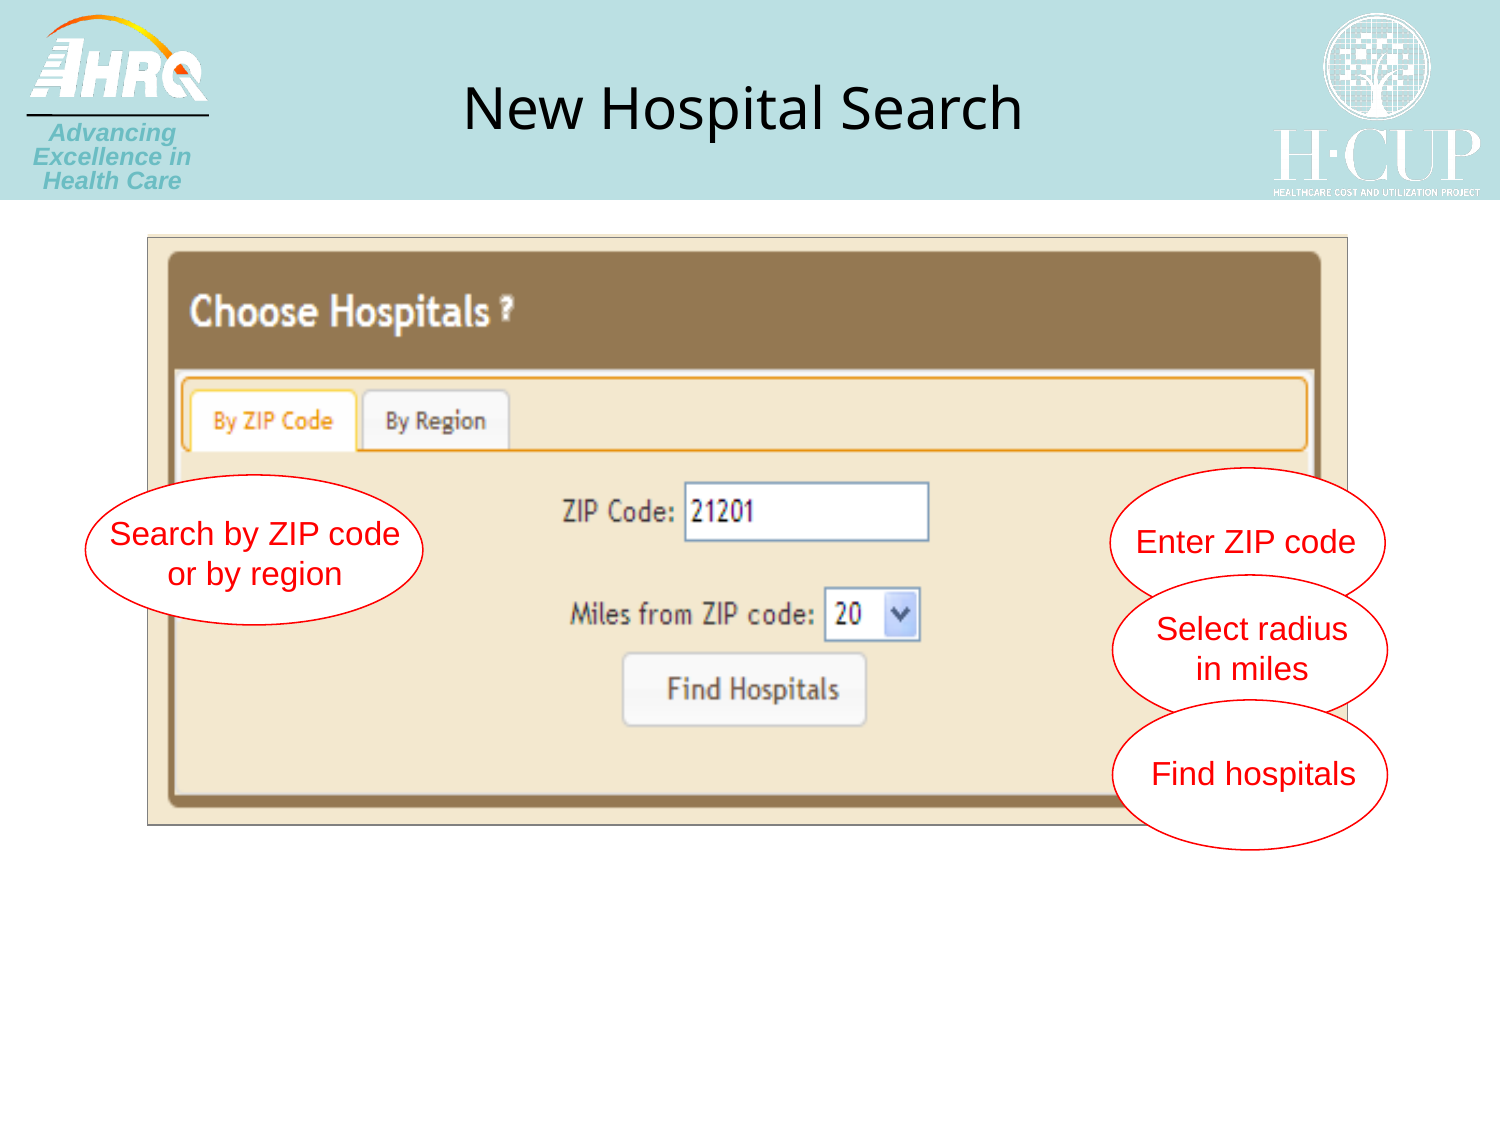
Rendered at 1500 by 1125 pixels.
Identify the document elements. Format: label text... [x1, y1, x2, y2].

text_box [84, 234, 1388, 851]
title New Hospital Search [249, 12, 1238, 201]
picture [26, 12, 211, 104]
picture [1270, 10, 1483, 199]
